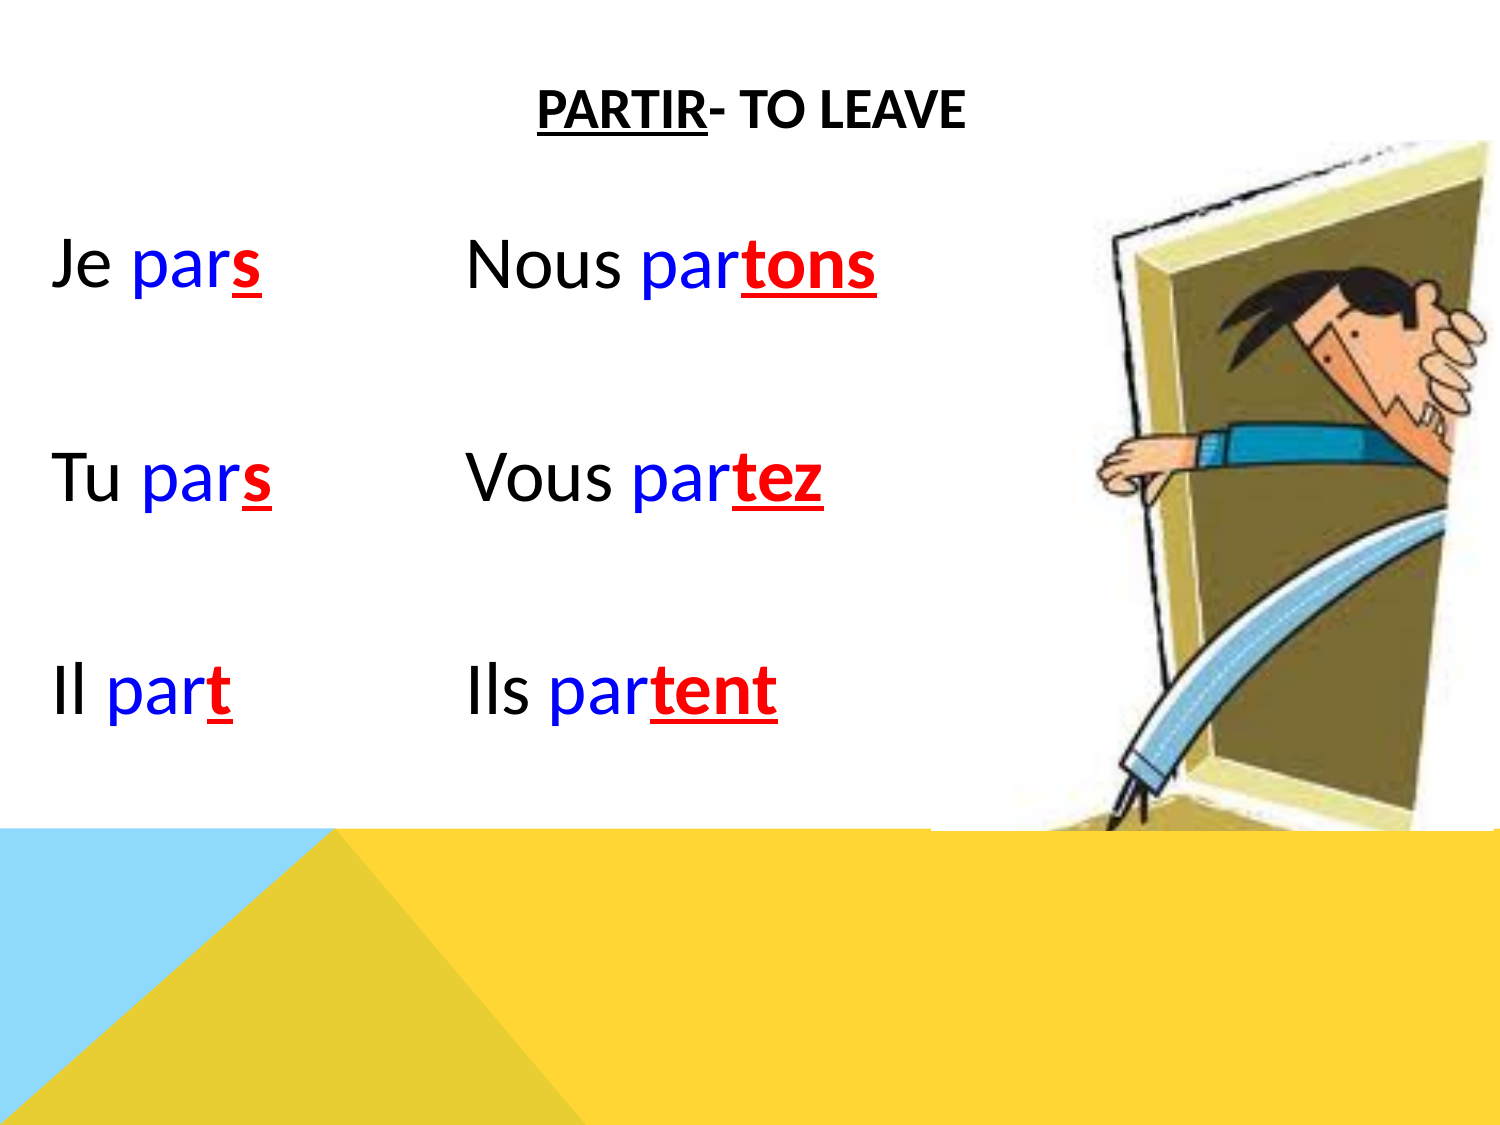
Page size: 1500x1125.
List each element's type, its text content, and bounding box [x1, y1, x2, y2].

picture [930, 140, 1494, 831]
title Partir- to leave [135, 60, 1369, 150]
list Nous partons Vous partez Ils partent [524, 205, 925, 793]
text_box Je pars Tu pars Il part [36, 205, 524, 793]
